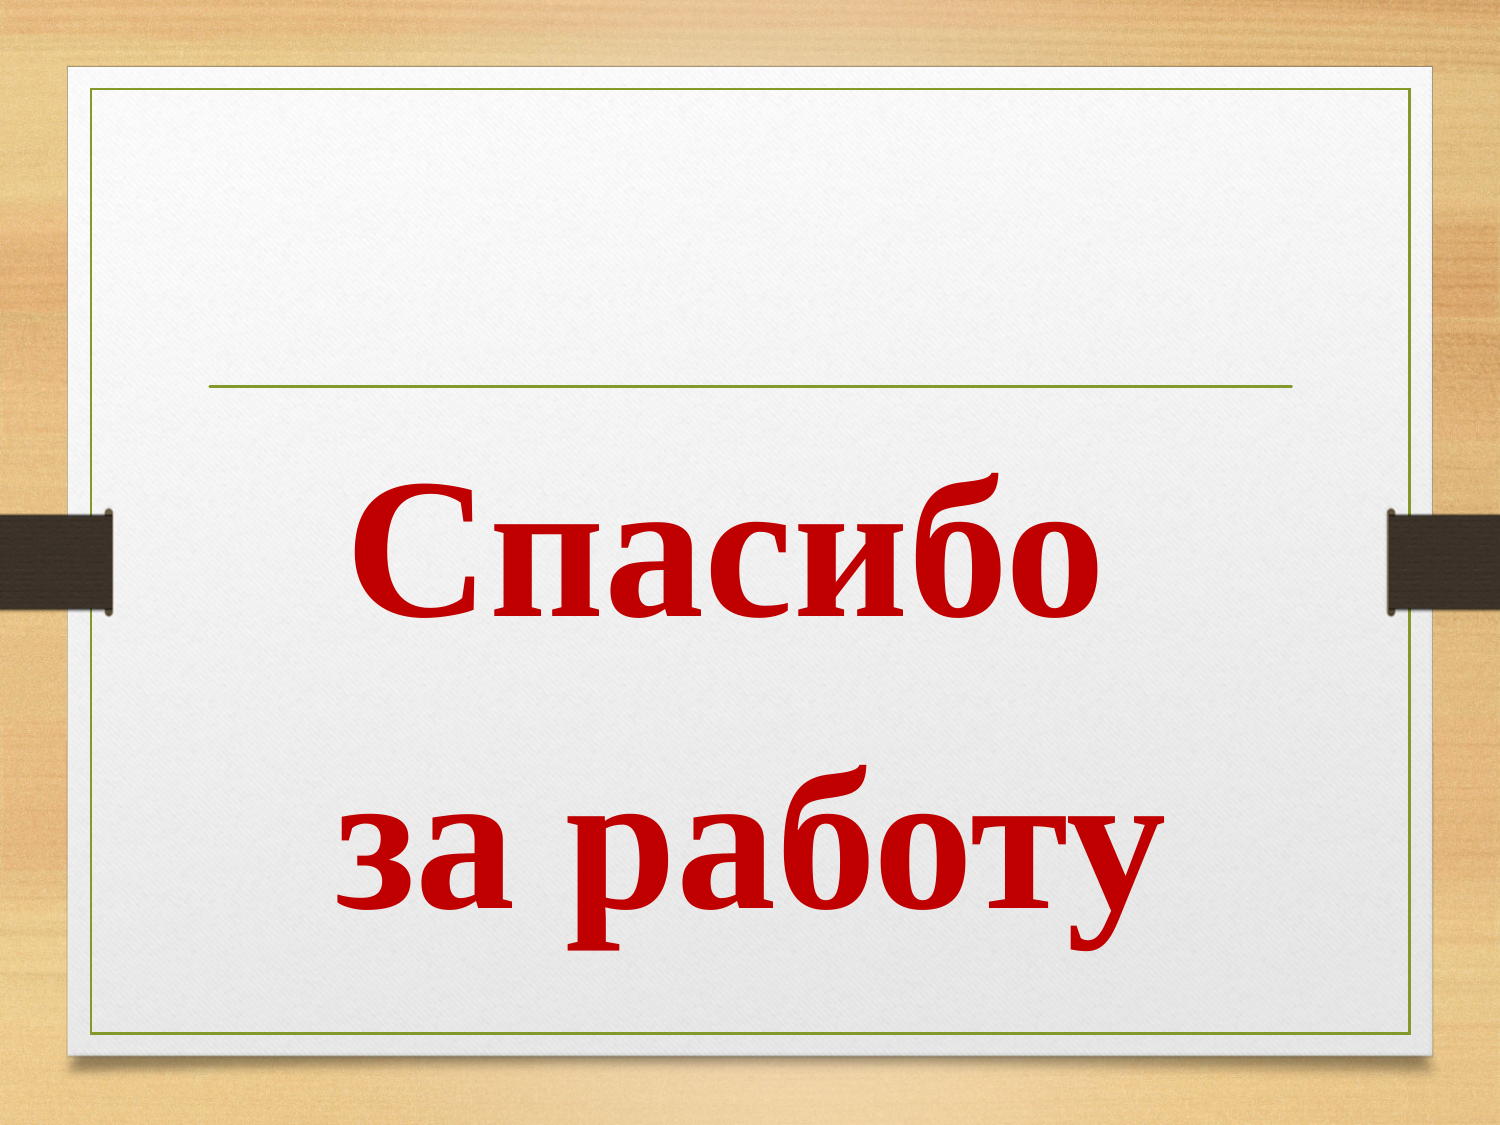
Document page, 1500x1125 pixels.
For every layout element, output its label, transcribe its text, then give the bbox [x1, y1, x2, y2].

list Спасибо за работу [193, 408, 1309, 974]
picture [0, 0, 1500, 1125]
